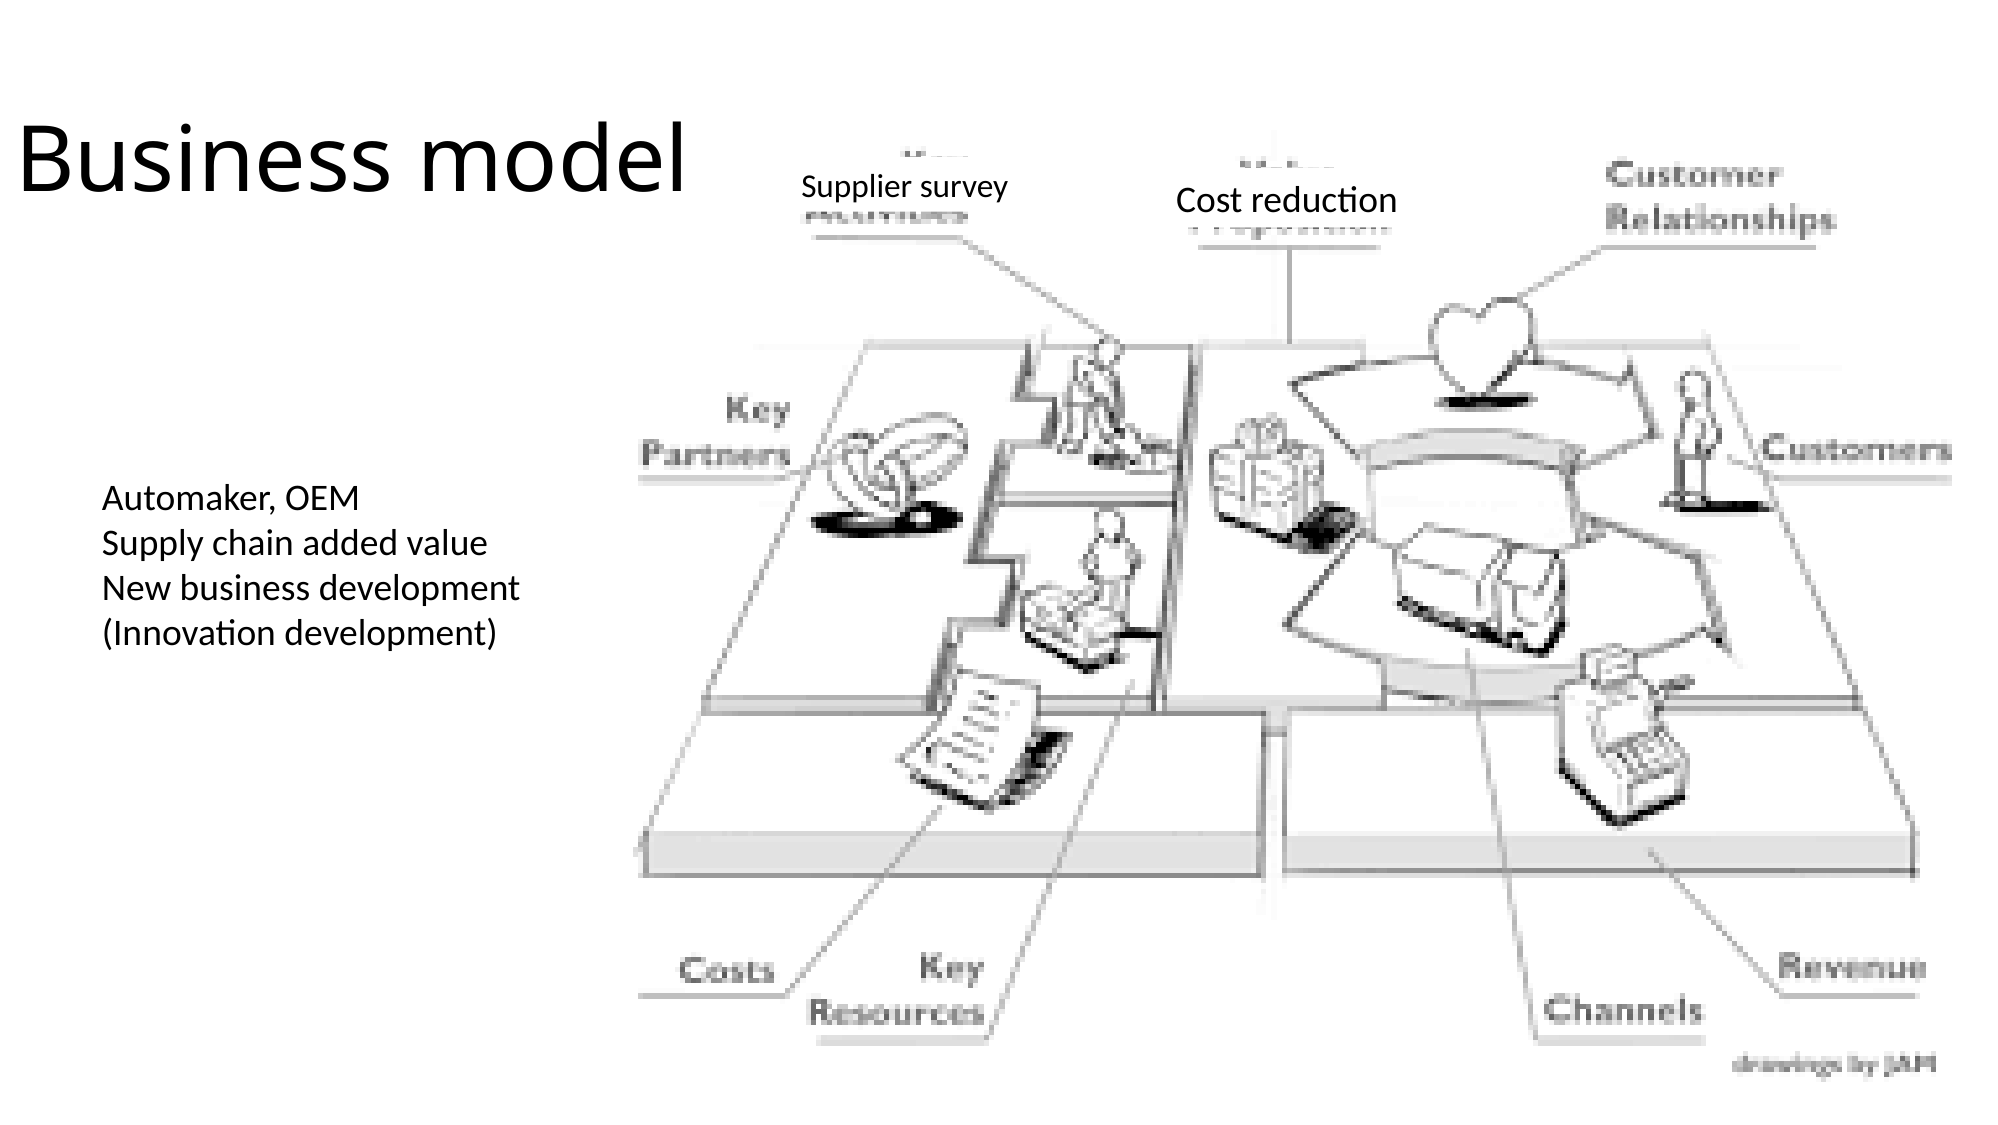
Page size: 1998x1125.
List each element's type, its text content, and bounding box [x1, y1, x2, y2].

text_box Automaker, OEM Supply chain added value New business development (Innovation development) [87, 465, 623, 661]
title Business model [0, 74, 1000, 250]
picture [623, 99, 1989, 1109]
